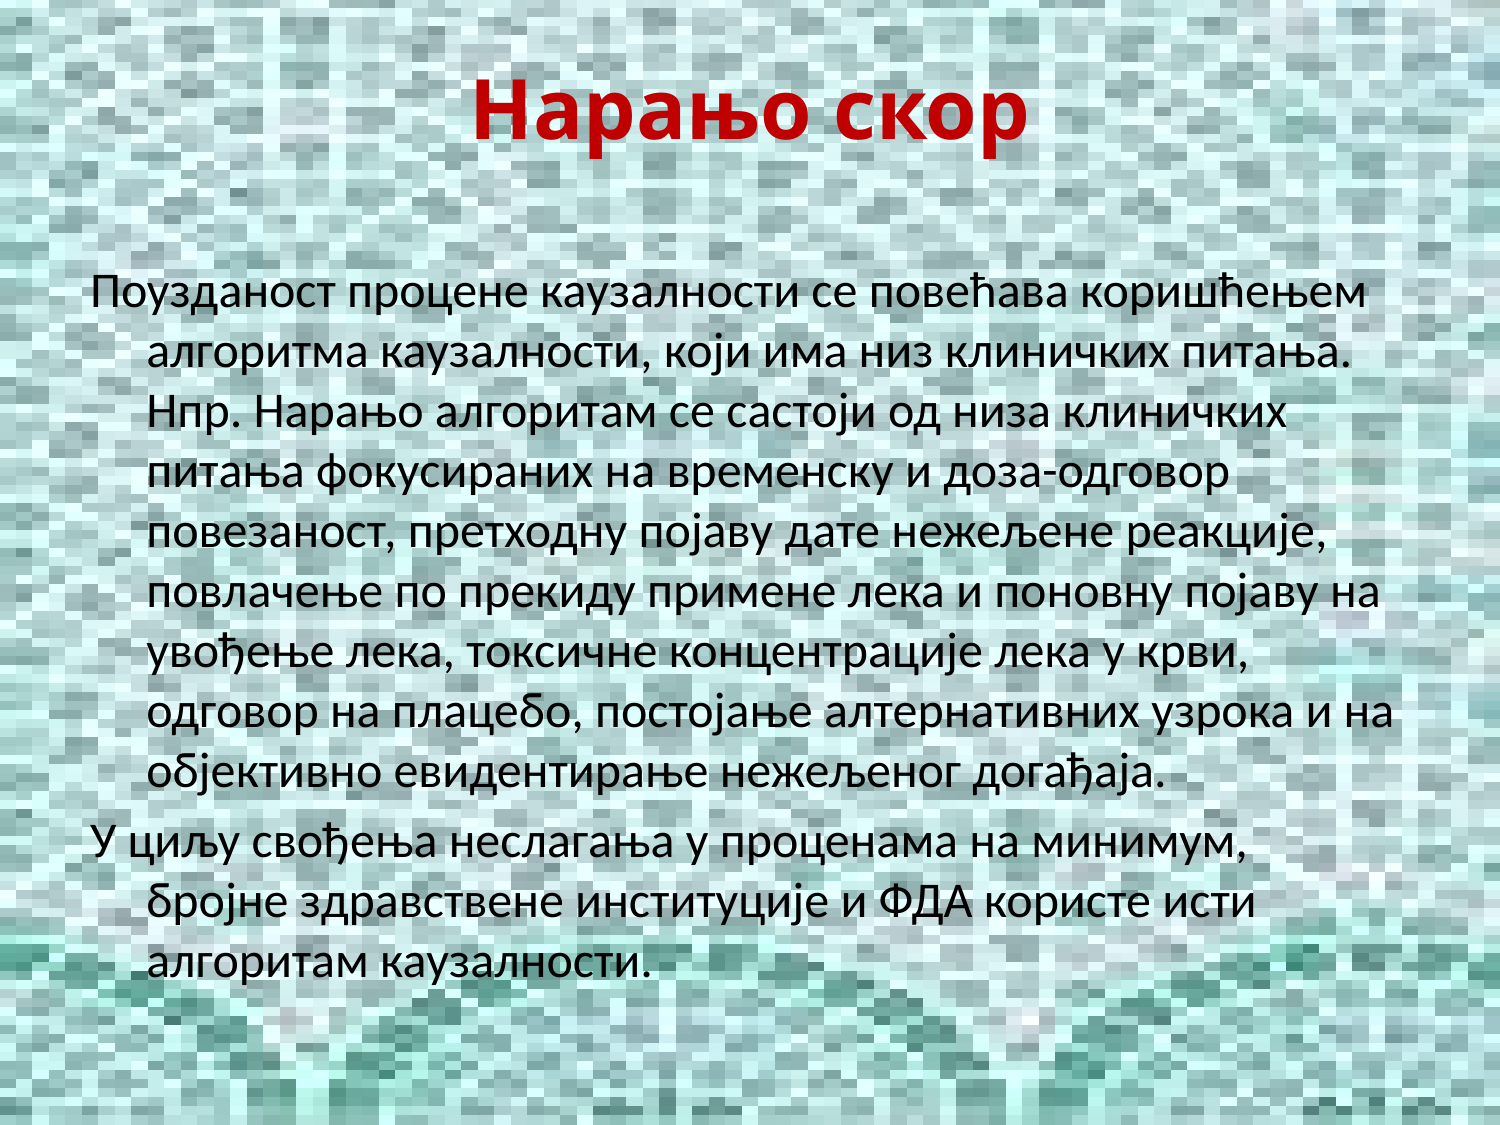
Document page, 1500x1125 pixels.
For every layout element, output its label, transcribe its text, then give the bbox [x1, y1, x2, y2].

title Нарањо скор [75, 50, 1425, 163]
list Поузданост процене каузалности се повећава коришћењем алгоритма каузалности, који има низ клиничких питања. Нпр. Нарањо алгоритам се састоји од низа клиничких питања фокусираних на временску и доза-одговор повезаност, претходну појаву дате нежељене реакције, повлачење по прекиду примене лека и поновну појаву на увођење лека, токсичне концентрације лека у крви, одговор на плацебо, постојање алтернативних узрока и на објективно евидентирање нежељеног догађаја. У циљу свођења неслагања у проценама на минимум, бројне здравствене институције и ФДА користе исти алгоритам каузалности. [75, 249, 1413, 1038]
picture [0, 0, 1500, 1125]
